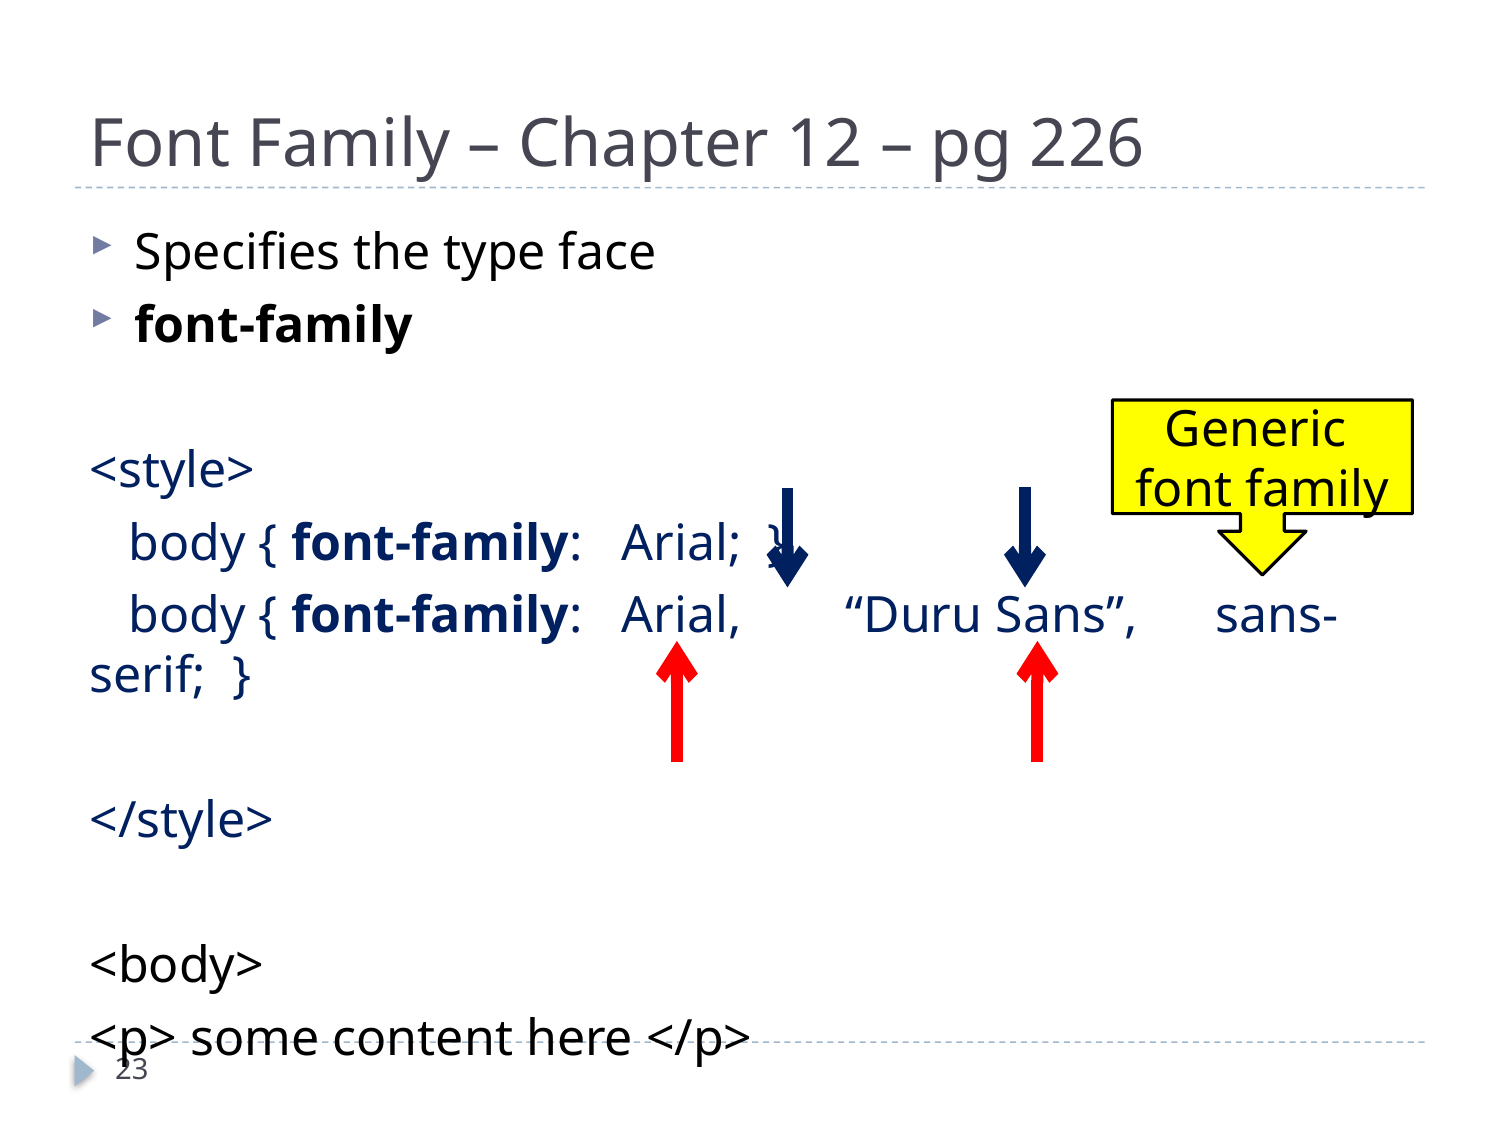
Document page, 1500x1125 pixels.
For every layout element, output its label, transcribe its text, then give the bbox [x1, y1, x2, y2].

text_box Generic font family [1110, 398, 1414, 577]
title Font Family – Chapter 12 – pg 226 [75, 24, 1425, 188]
list Specifies the type face font-family <style> body { font-family: Arial; } body { font-family: Arial, “Duru Sans”, sans-serif; } </style> <body> <p> some content here </p> [75, 212, 1425, 1113]
